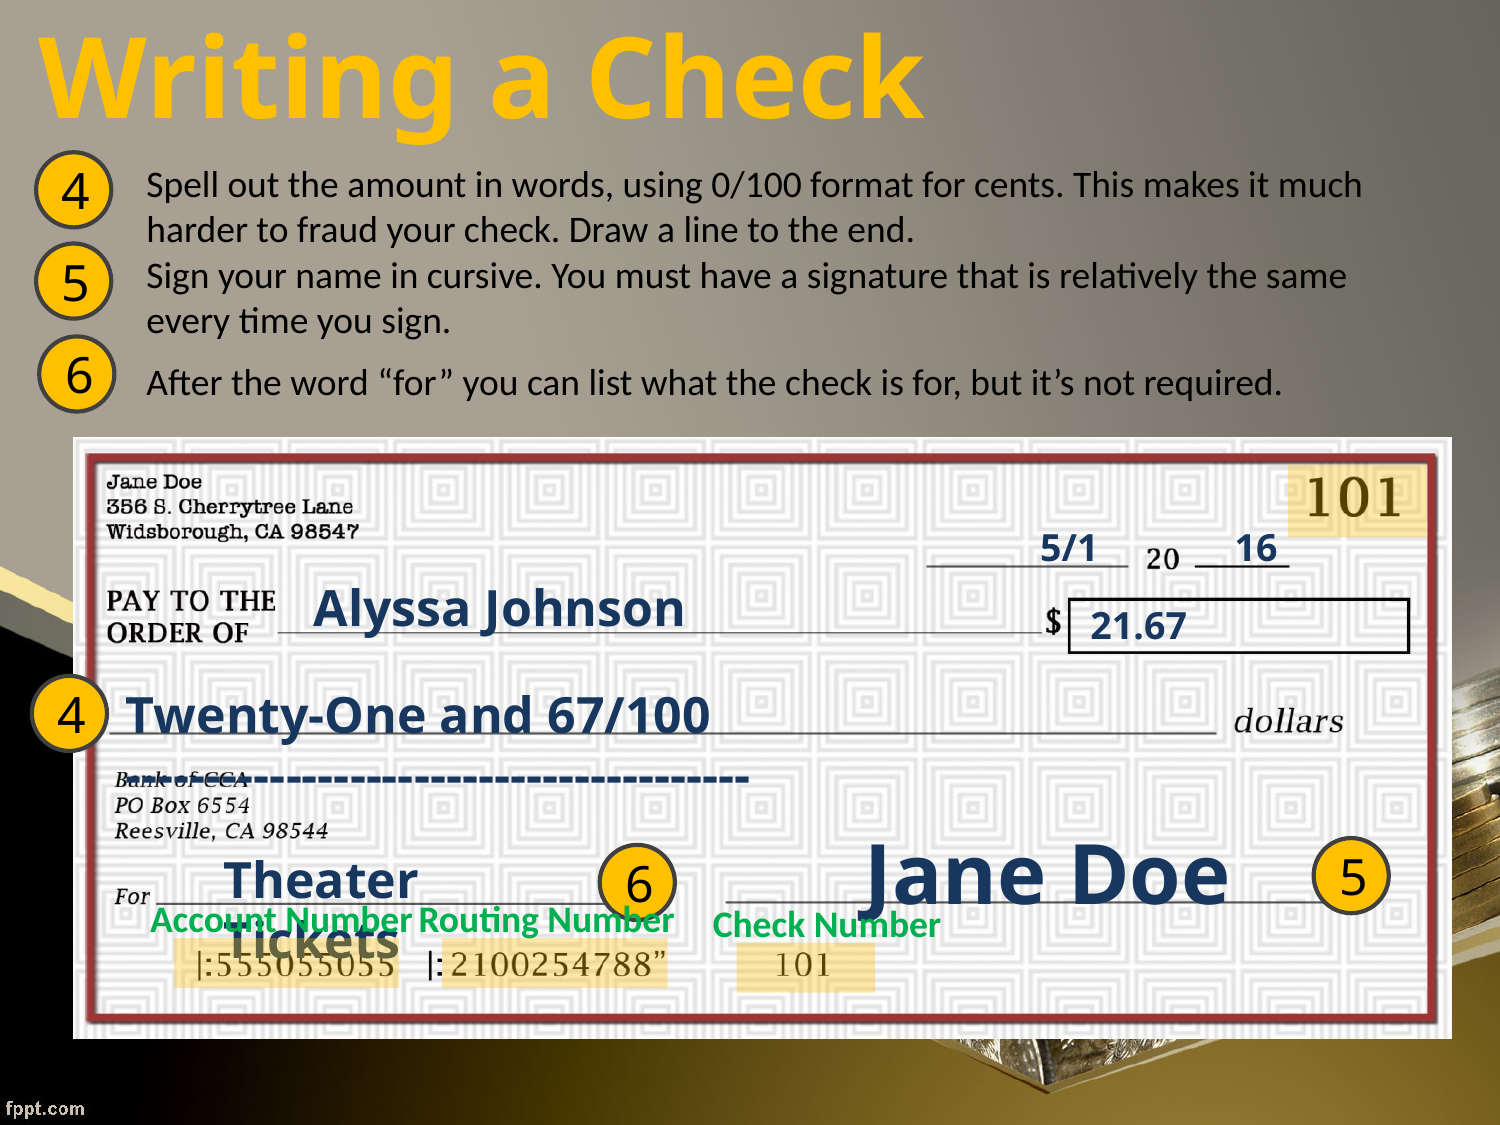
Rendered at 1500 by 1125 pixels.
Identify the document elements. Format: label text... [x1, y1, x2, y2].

text_box Sign your name in cursive. You must have a signature that is relatively the same every time you sign. [131, 244, 1435, 349]
text_box After the word “for” you can list what the check is for, but it’s not required. [131, 350, 1435, 411]
title Writing a Check [23, 0, 1175, 149]
text_box Spell out the amount in words, using 0/100 format for cents. This makes it much harder to fraud your check. Draw a line to the end. [131, 152, 1435, 244]
text_box 6 [37, 334, 117, 414]
text_box 4 [33, 150, 114, 230]
picture [0, 0, 1500, 1125]
text_box 4 [29, 673, 68, 754]
text_box 5 [33, 241, 114, 321]
